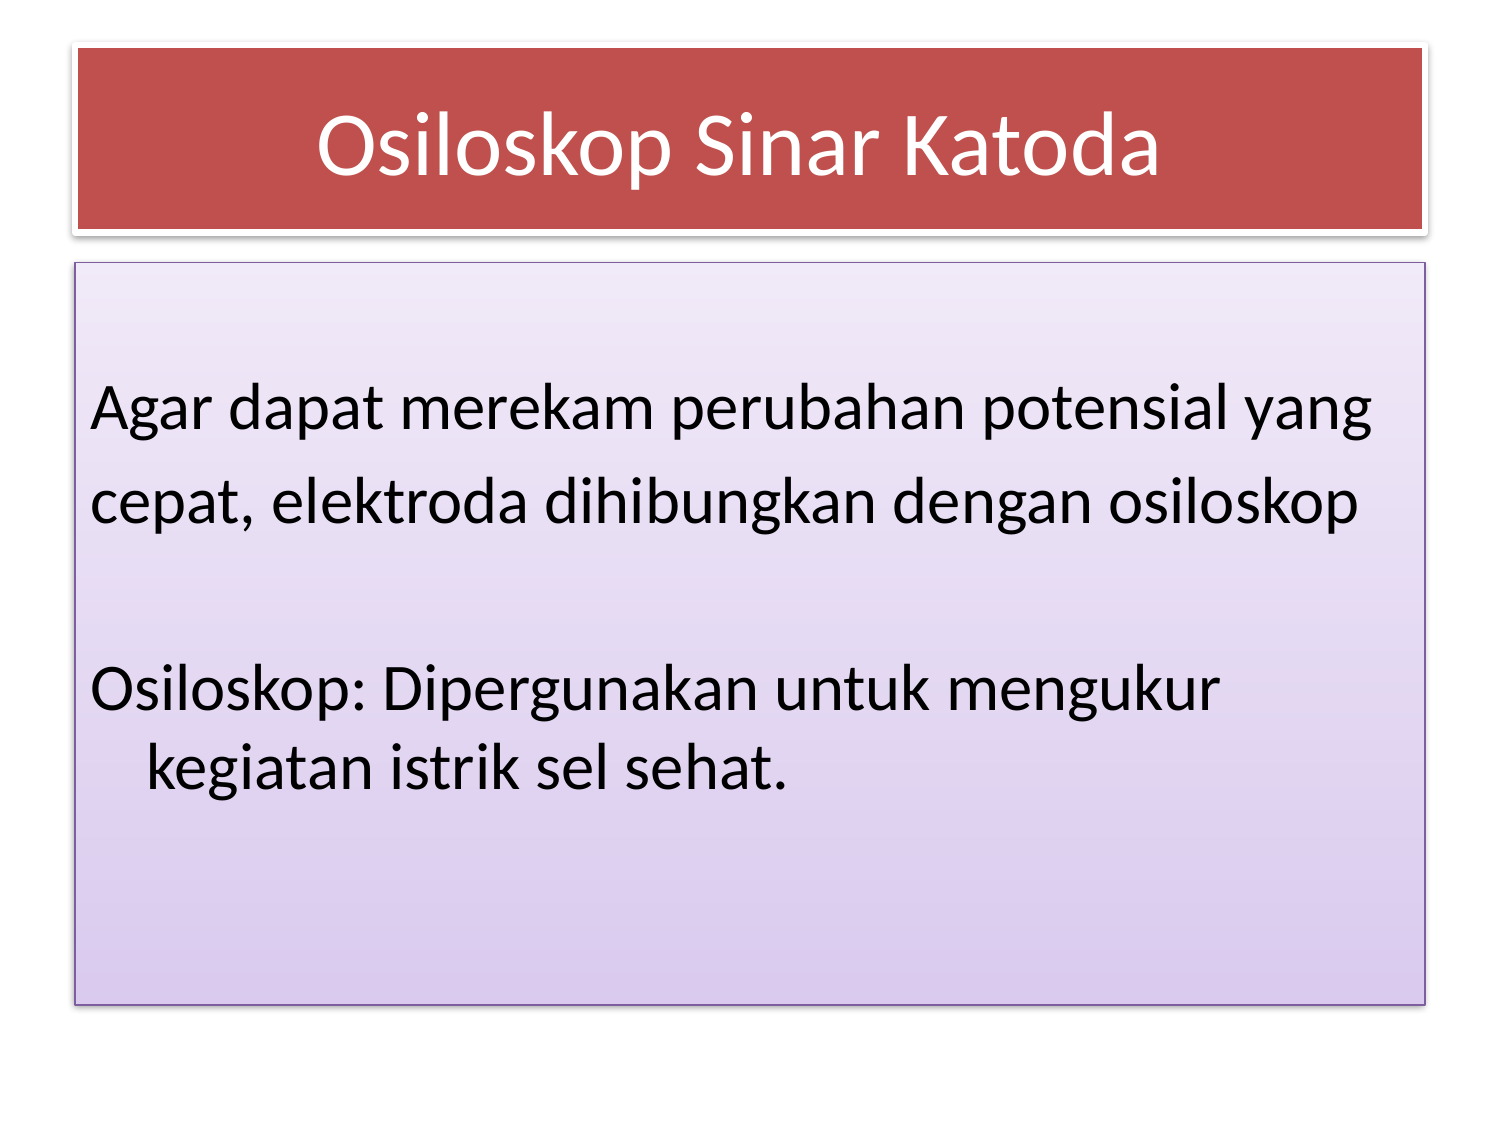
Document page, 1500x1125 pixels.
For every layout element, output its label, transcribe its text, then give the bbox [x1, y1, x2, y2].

title Osiloskop Sinar Katoda [72, 42, 1428, 236]
list Agar dapat merekam perubahan potensial yang cepat, elektroda dihibungkan dengan osiloskop Osiloskop: Dipergunakan untuk mengukur kegiatan istrik sel sehat. [74, 262, 1426, 1006]
